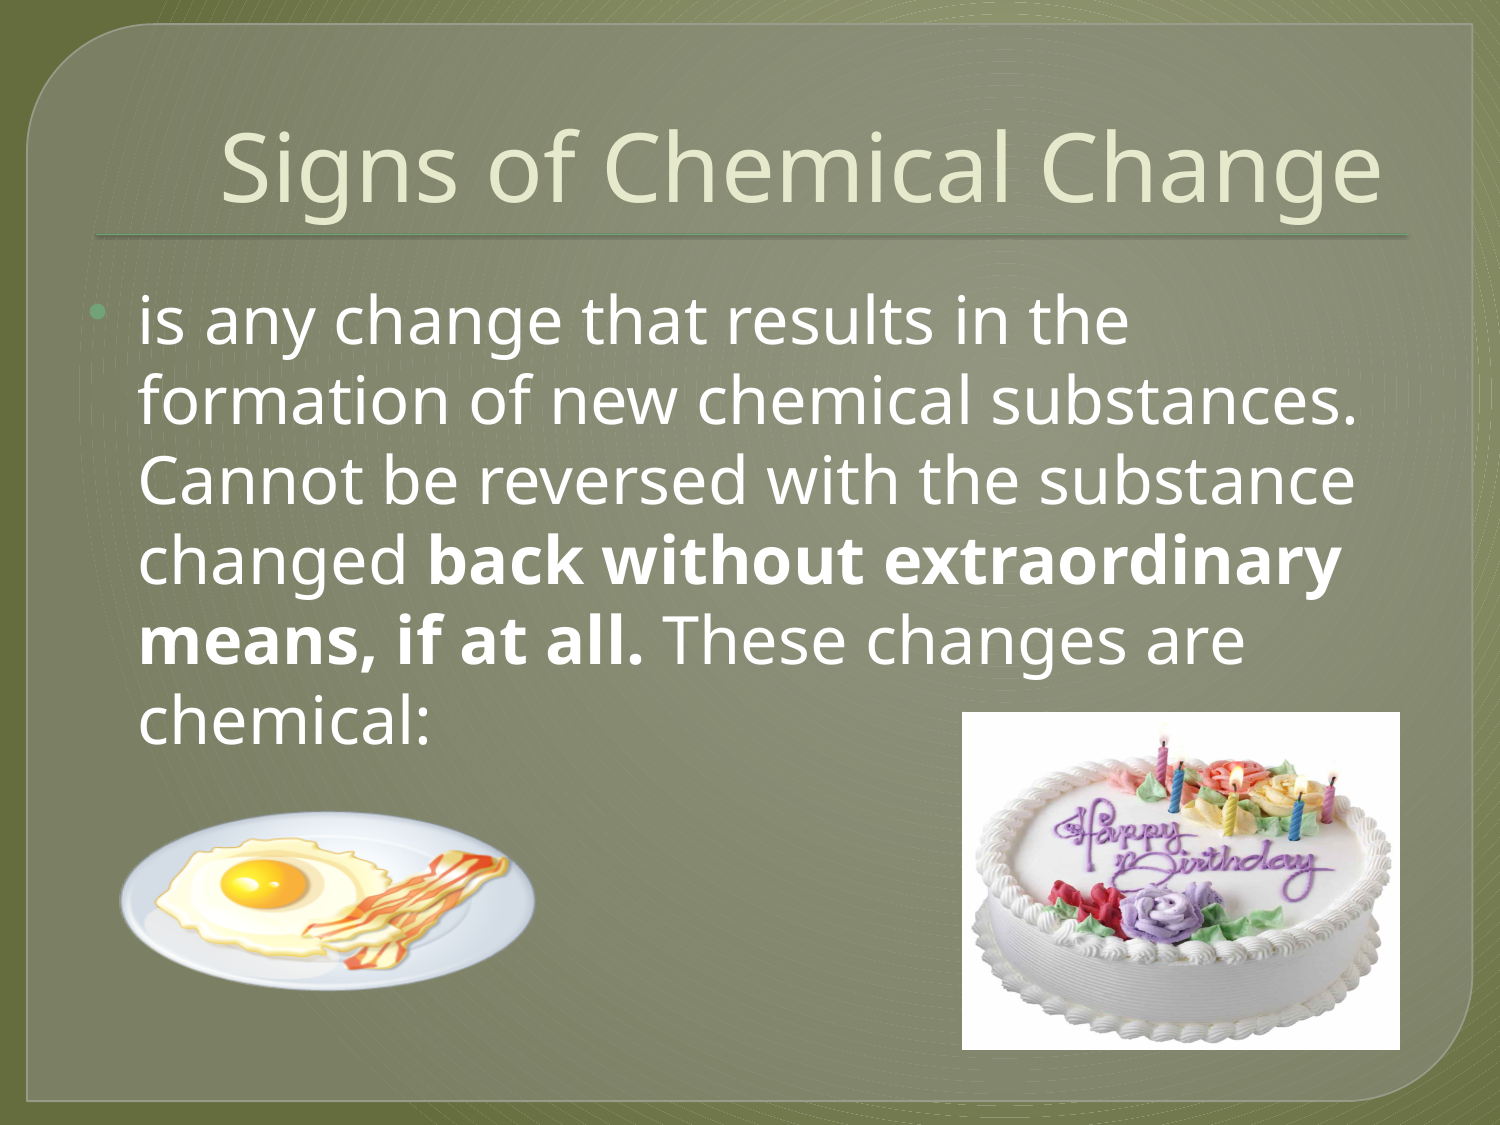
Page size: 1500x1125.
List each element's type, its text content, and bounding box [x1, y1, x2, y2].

picture [962, 712, 1401, 1051]
list is any change that results in the formation of new chemical substances. Cannot be reversed with the substance changed back without extraordinary means, if at all. These changes are chemical: [75, 270, 1425, 1050]
picture [112, 749, 563, 1063]
title Signs of Chemical Change [75, 41, 1425, 230]
